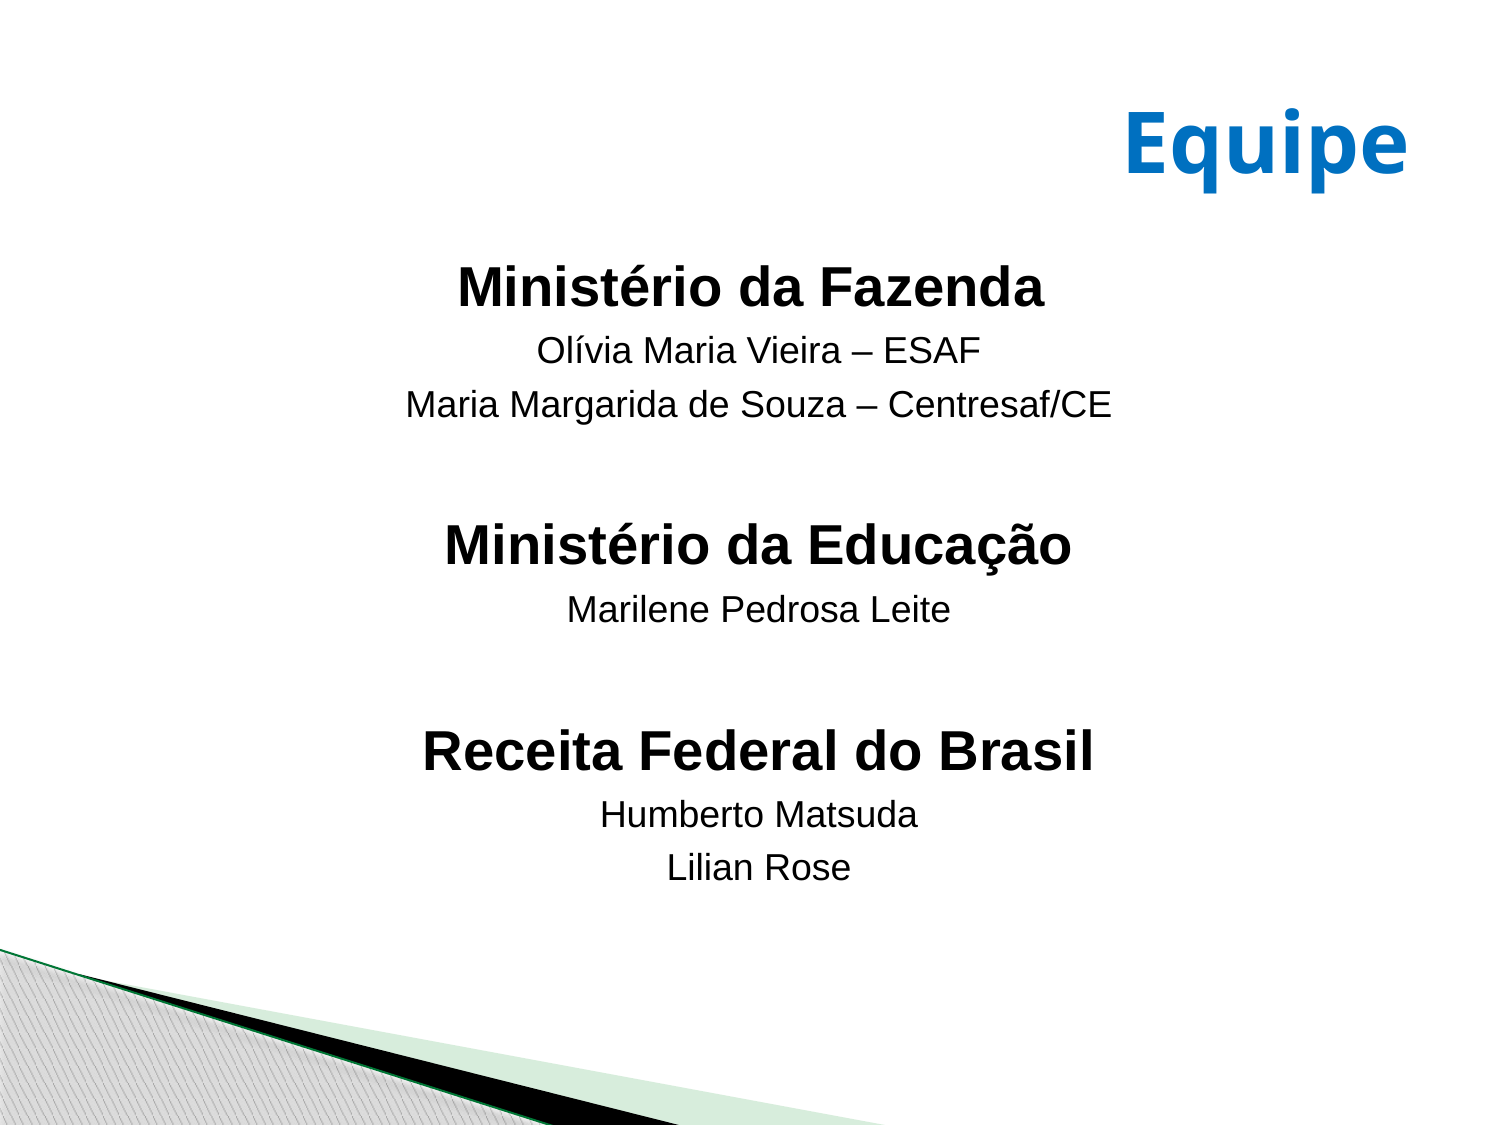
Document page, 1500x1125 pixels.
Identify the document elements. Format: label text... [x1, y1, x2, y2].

list Ministério da Fazenda Olívia Maria Vieira – ESAF Maria Margarida de Souza – Centresaf/CE Ministério da Educação Marilene Pedrosa Leite Receita Federal do Brasil Humberto Matsuda Lilian Rose [75, 243, 1425, 986]
title Equipe [75, 45, 1425, 233]
